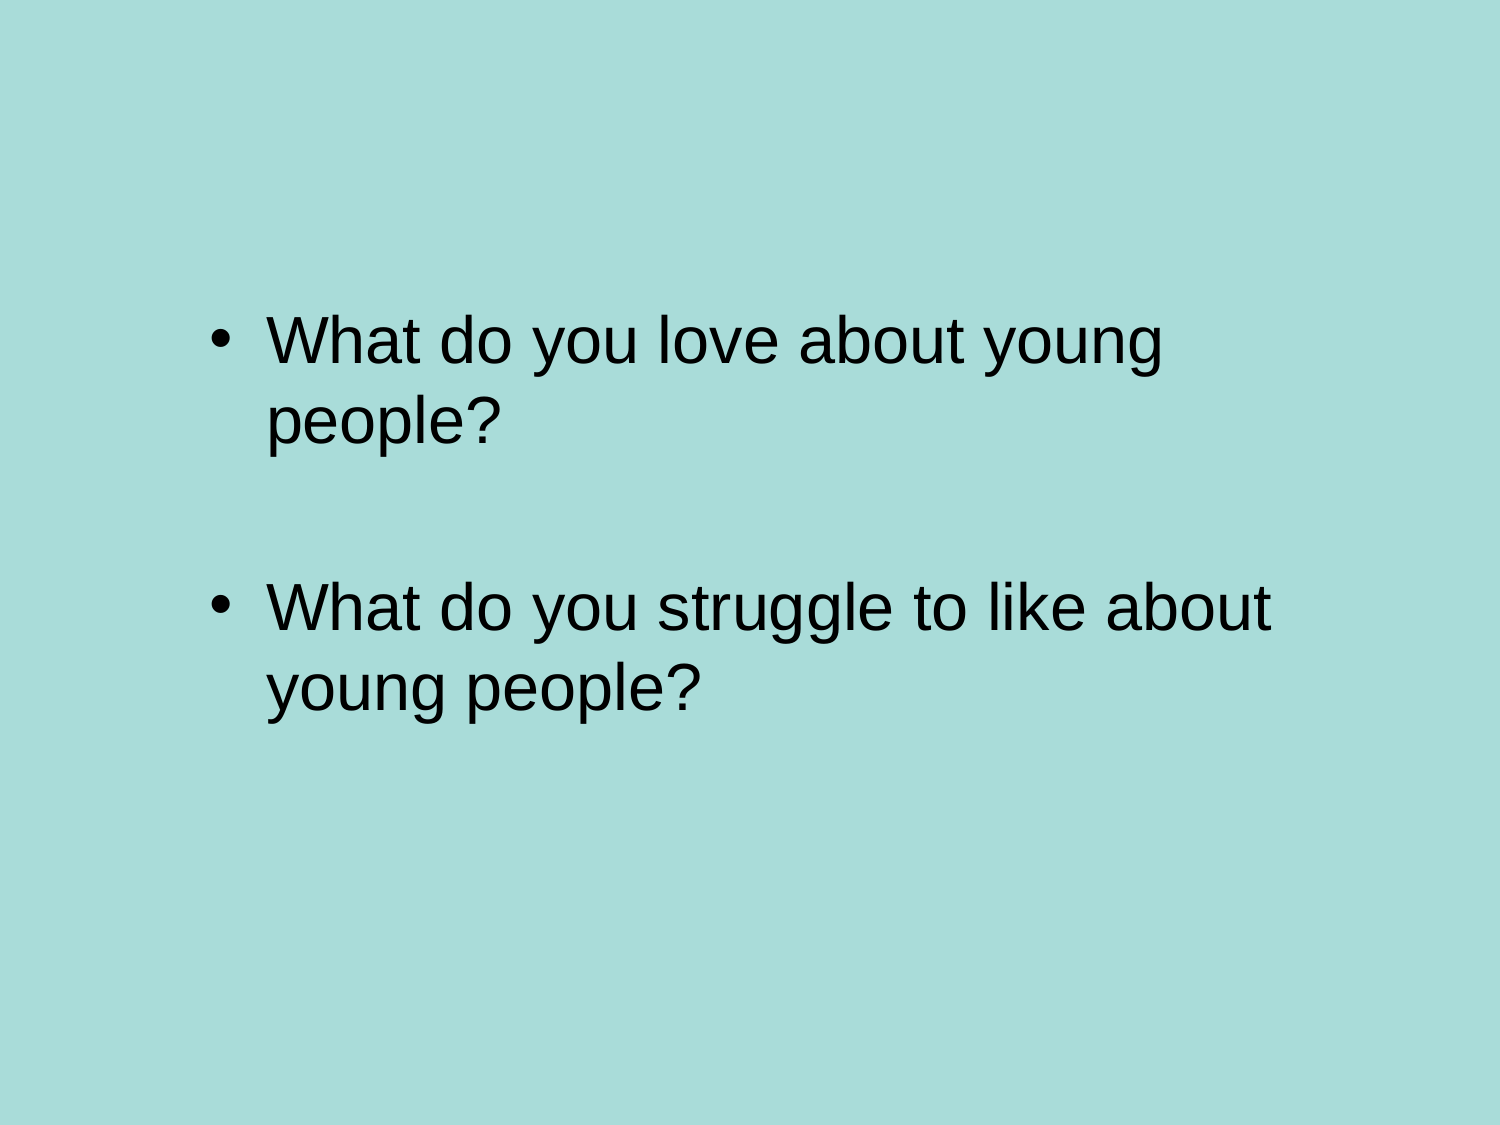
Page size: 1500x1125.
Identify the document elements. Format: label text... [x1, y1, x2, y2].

list What do you love about young people? What do you struggle to like about young people? [194, 196, 1353, 939]
